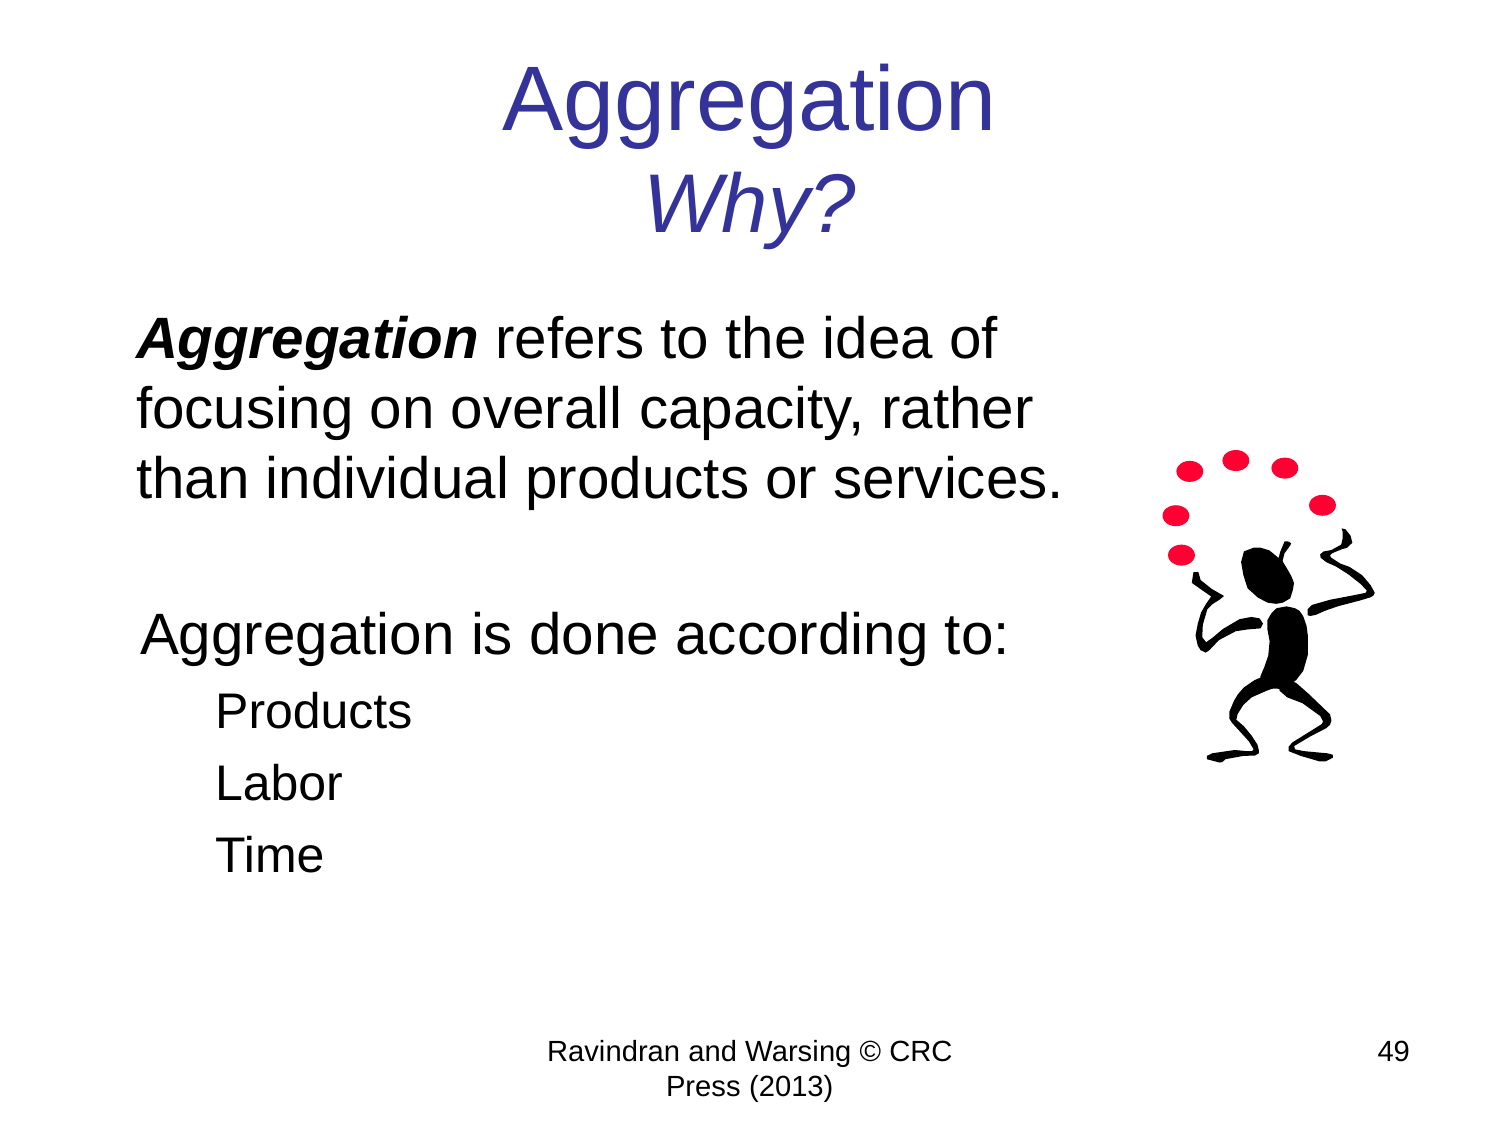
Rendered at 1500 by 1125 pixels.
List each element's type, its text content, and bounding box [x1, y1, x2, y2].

footer Ravindran and Warsing © CRC Press (2013) [512, 1024, 988, 1103]
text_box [120, 287, 1376, 763]
slide_number 49 [1074, 1024, 1425, 1103]
text_box Aggregation is done according to: Products Labor Time [125, 771, 1046, 900]
title Aggregation Why? [90, 49, 1410, 238]
